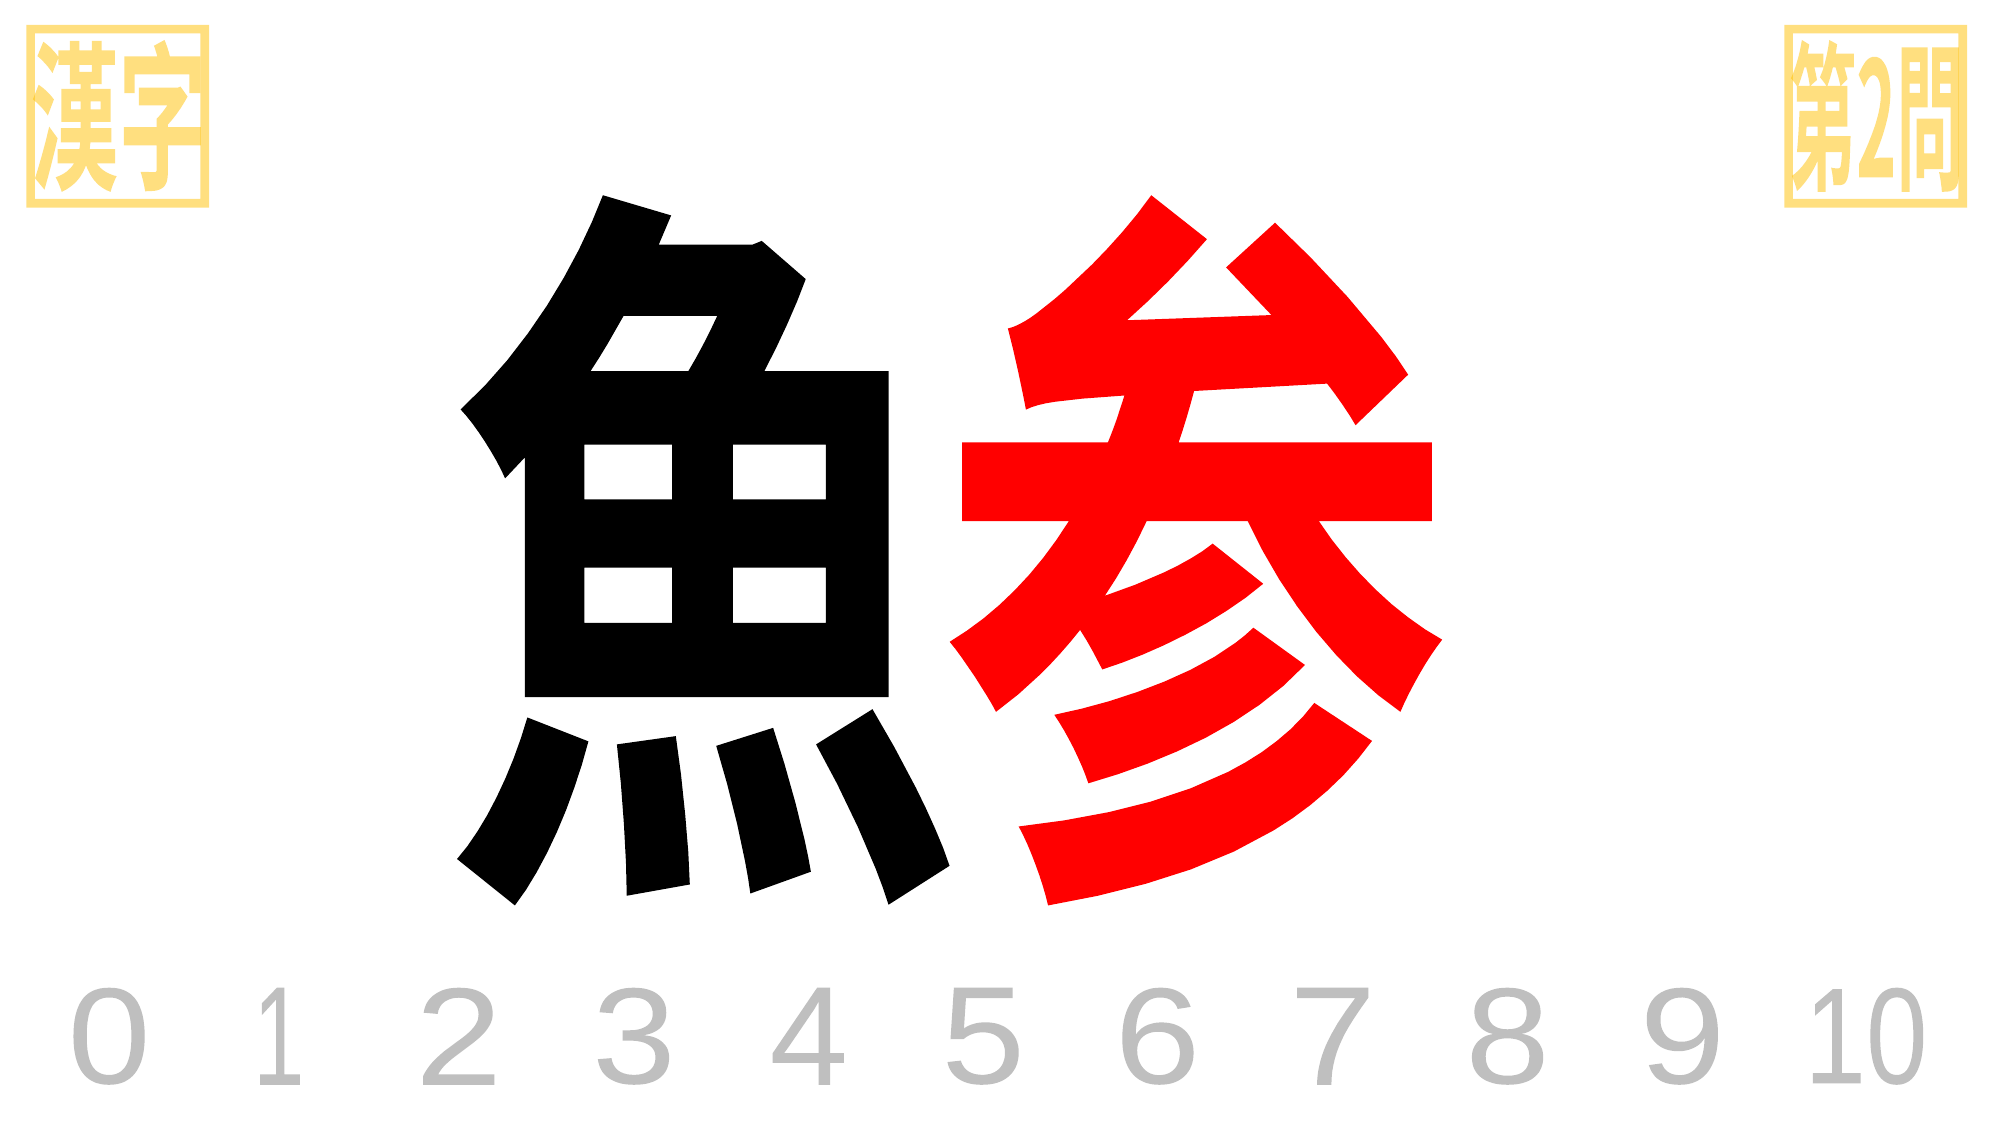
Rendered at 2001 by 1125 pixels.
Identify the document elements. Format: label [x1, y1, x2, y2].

text_box [26, 24, 210, 208]
text_box [1784, 24, 1968, 208]
